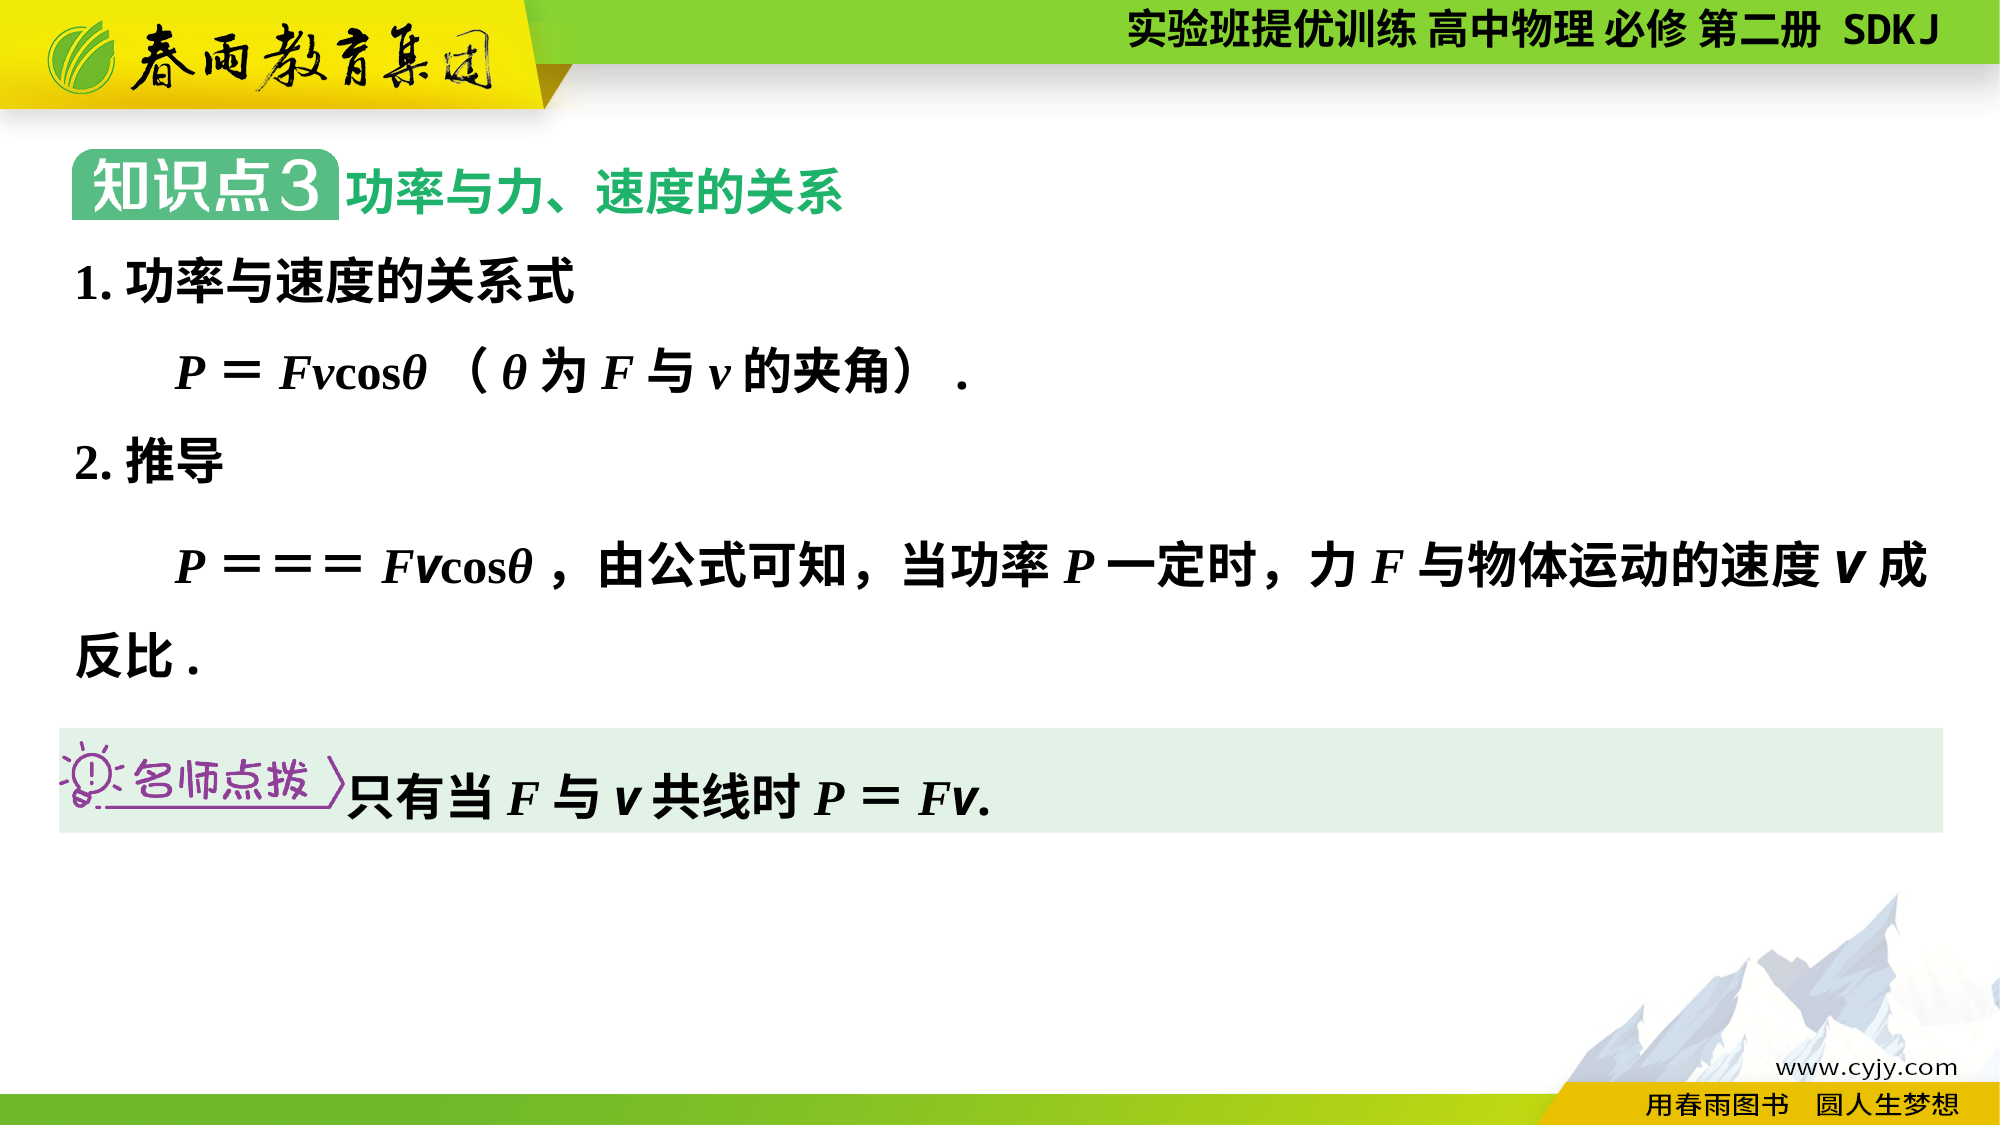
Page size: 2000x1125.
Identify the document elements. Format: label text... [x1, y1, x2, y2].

picture [0, 0, 2000, 1125]
text_box 只有当F与v共线时P＝Fv. [59, 727, 1944, 833]
